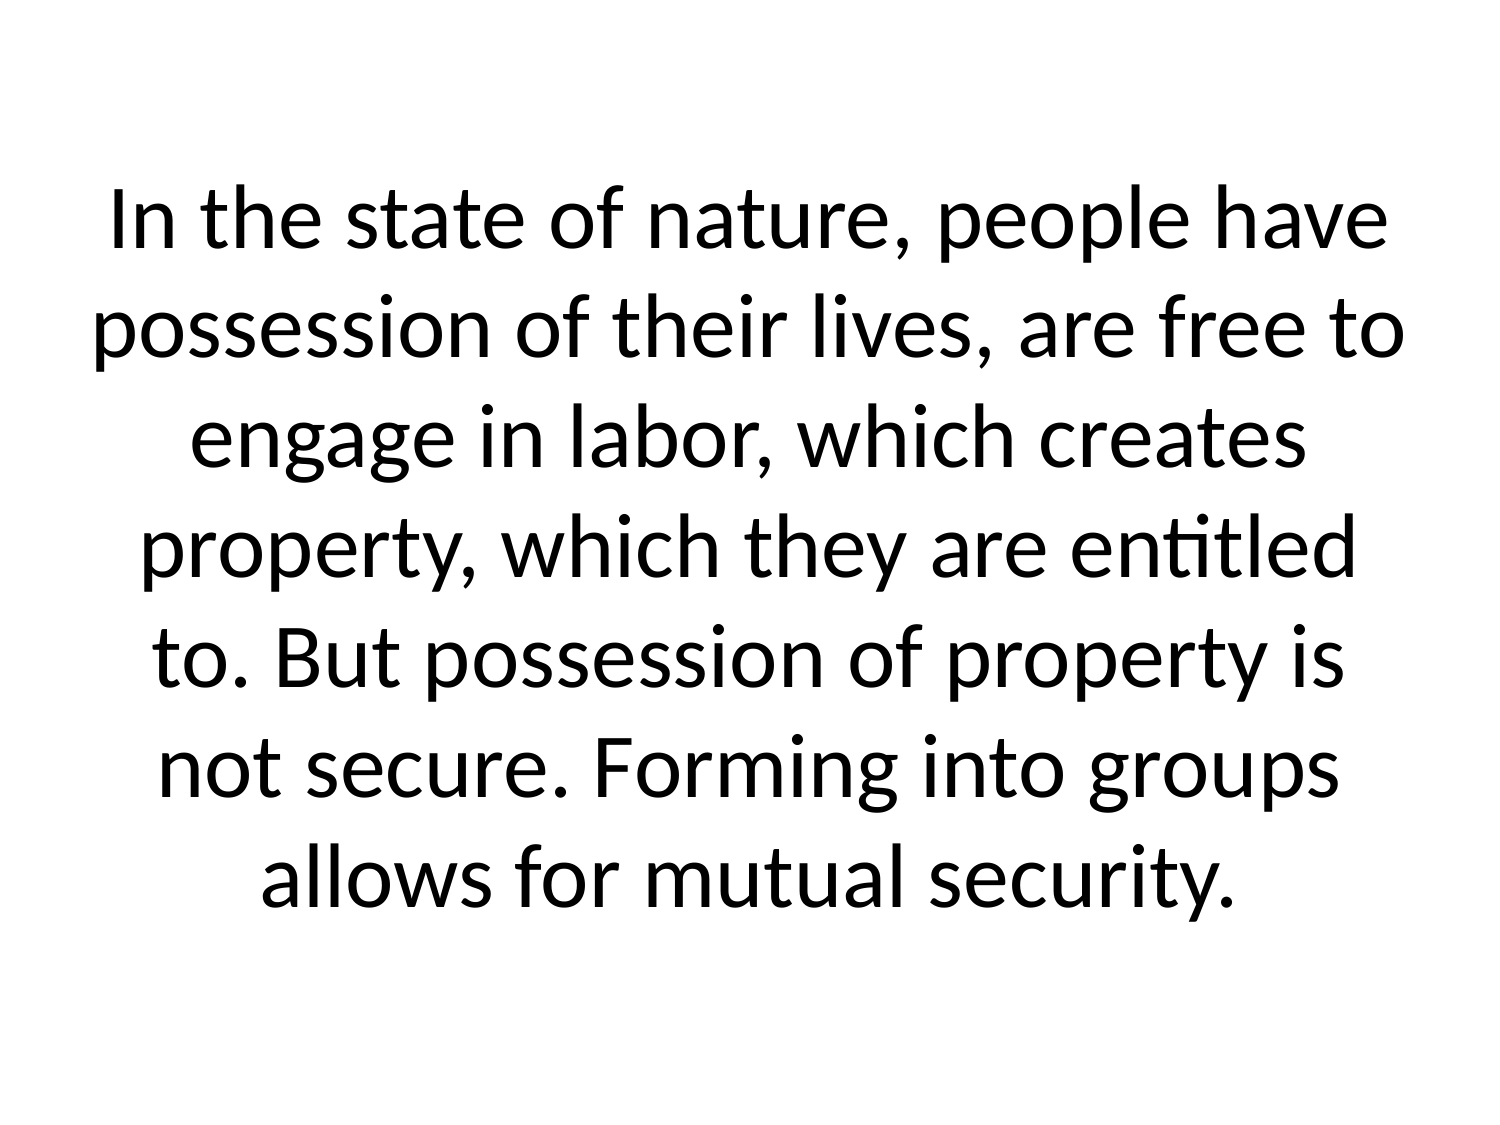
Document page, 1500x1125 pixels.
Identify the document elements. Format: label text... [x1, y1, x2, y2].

title In the state of nature, people have possession of their lives, are free to engage in labor, which creates property, which they are entitled to. But possession of property is not secure. Forming into groups allows for mutual security. [74, 44, 1426, 1038]
